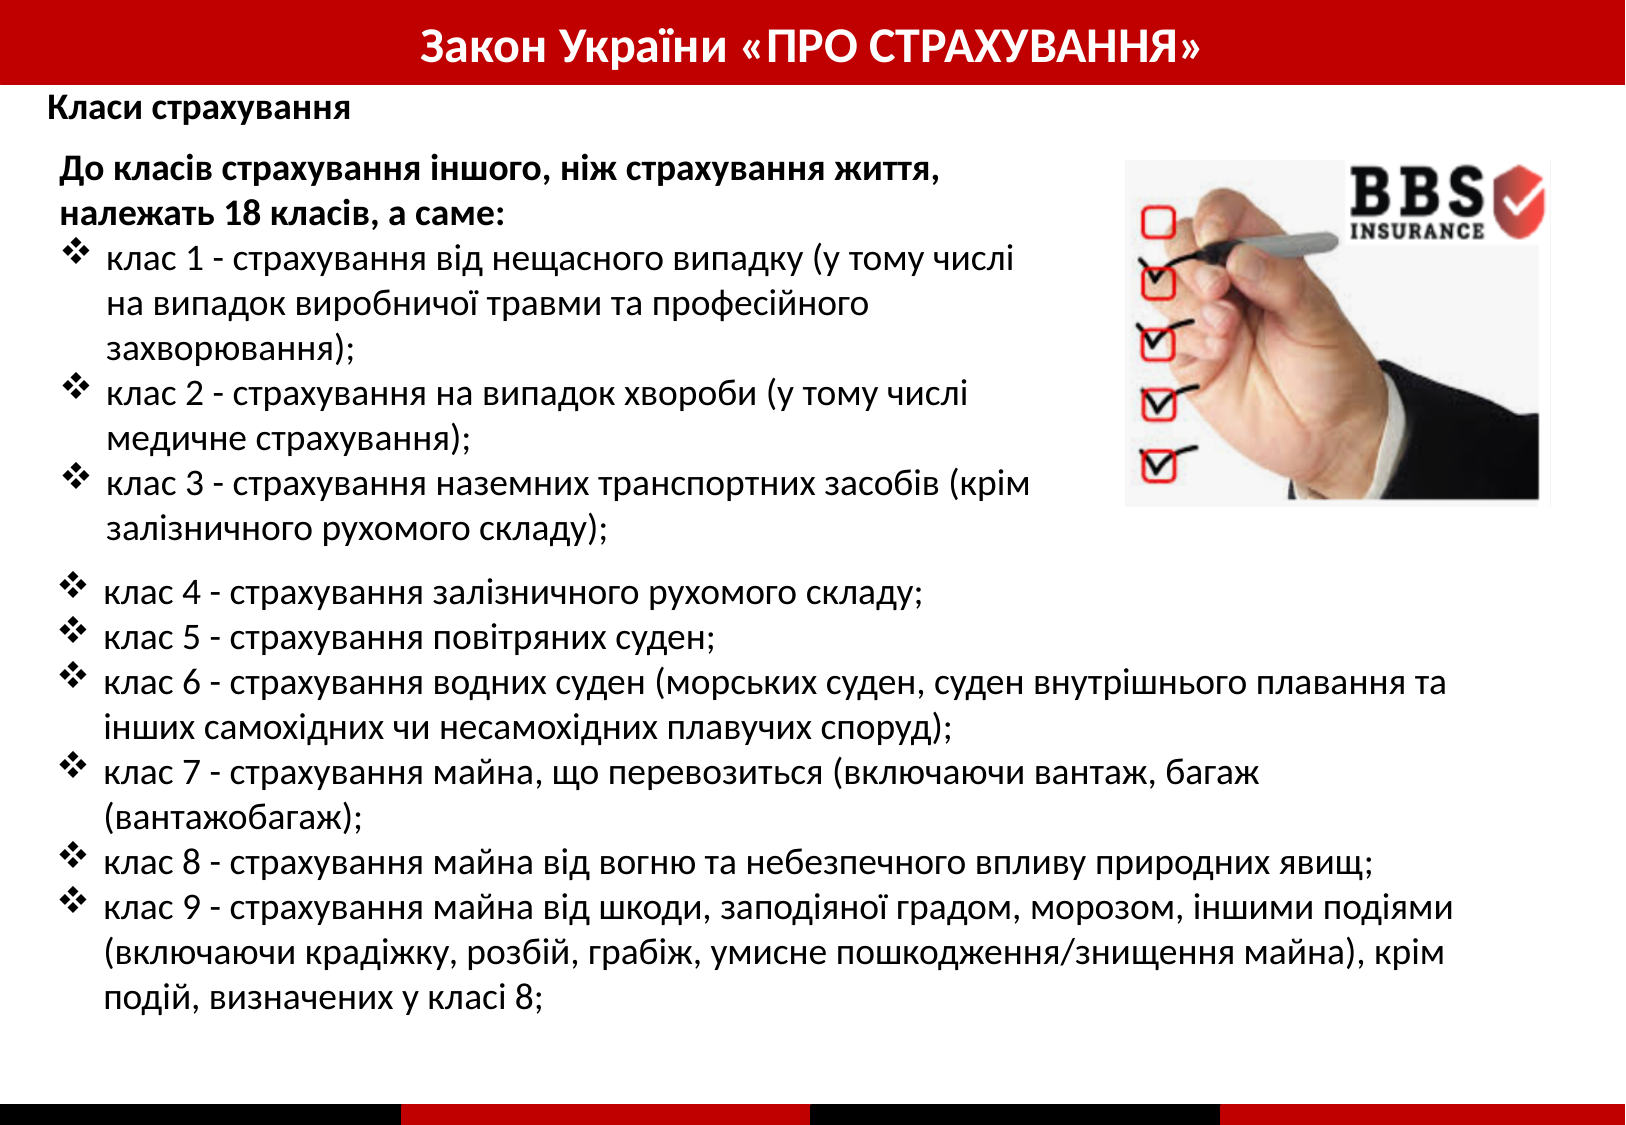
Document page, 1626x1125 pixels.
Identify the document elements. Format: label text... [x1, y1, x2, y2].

text_box клас 4 - страхування залізничного рухомого складу; клас 5 - страхування повітряних суден; клас 6 - страхування водних суден (морських суден, суден внутрішнього плавання та інших самохідних чи несамохідних плавучих споруд); клас 7 - страхування майна, що перевозиться (включаючи вантаж, багаж (вантажобагаж); клас 8 - страхування майна від вогню та небезпечного впливу природних явищ; клас 9 - страхування майна від шкоди, заподіяної градом, морозом, іншими подіями (включаючи крадіжку, розбій, грабіж, умисне пошкодження/знищення майна), крім подій, визначених у класі 8; [41, 559, 1542, 1025]
text_box До класів страхування іншого, ніж страхування життя, належать 18 класів, а саме: клас 1 - страхування від нещасного випадку (у тому числі на випадок виробничої травми та професійного захворювання); клас 2 - страхування на випадок хвороби (у тому числі медичне страхування); клас 3 - страхування наземних транспортних засобів (крім залізничного рухомого складу); [44, 135, 1061, 556]
text_box Класи страхування [32, 75, 978, 135]
text_box [1220, 1104, 1625, 1125]
text_box [0, 1104, 401, 1125]
text_box Закон України «ПРО СТРАХУВАННЯ» [0, 0, 1625, 85]
text_box [810, 1104, 1220, 1125]
text_box [401, 1104, 810, 1125]
picture [1125, 160, 1553, 508]
